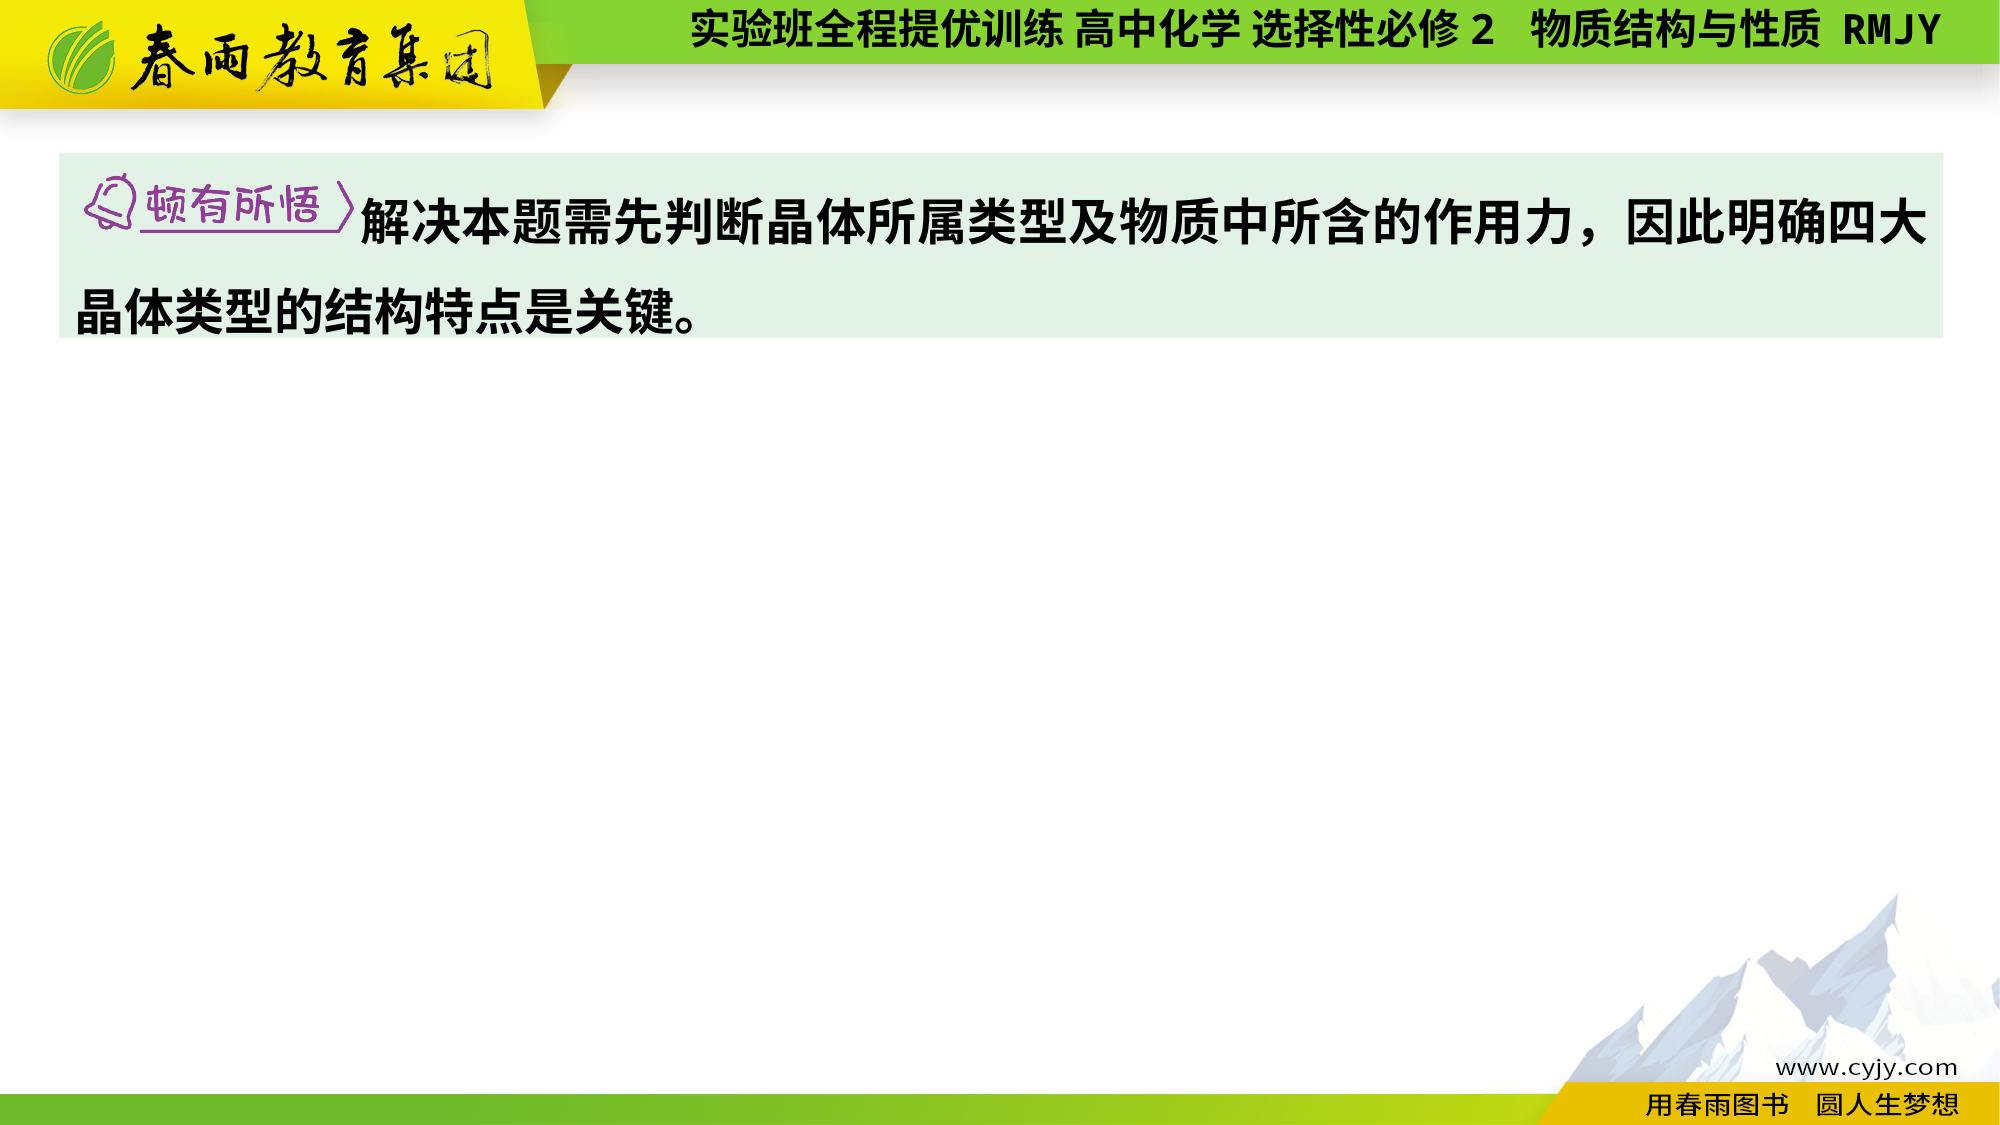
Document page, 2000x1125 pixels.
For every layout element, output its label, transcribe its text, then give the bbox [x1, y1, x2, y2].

picture [0, 0, 2000, 1125]
list 解决本题需先判断晶体所属类型及物质中所含的作用力，因此明确四大晶体类型的结构特点是关键。 [59, 152, 1944, 339]
